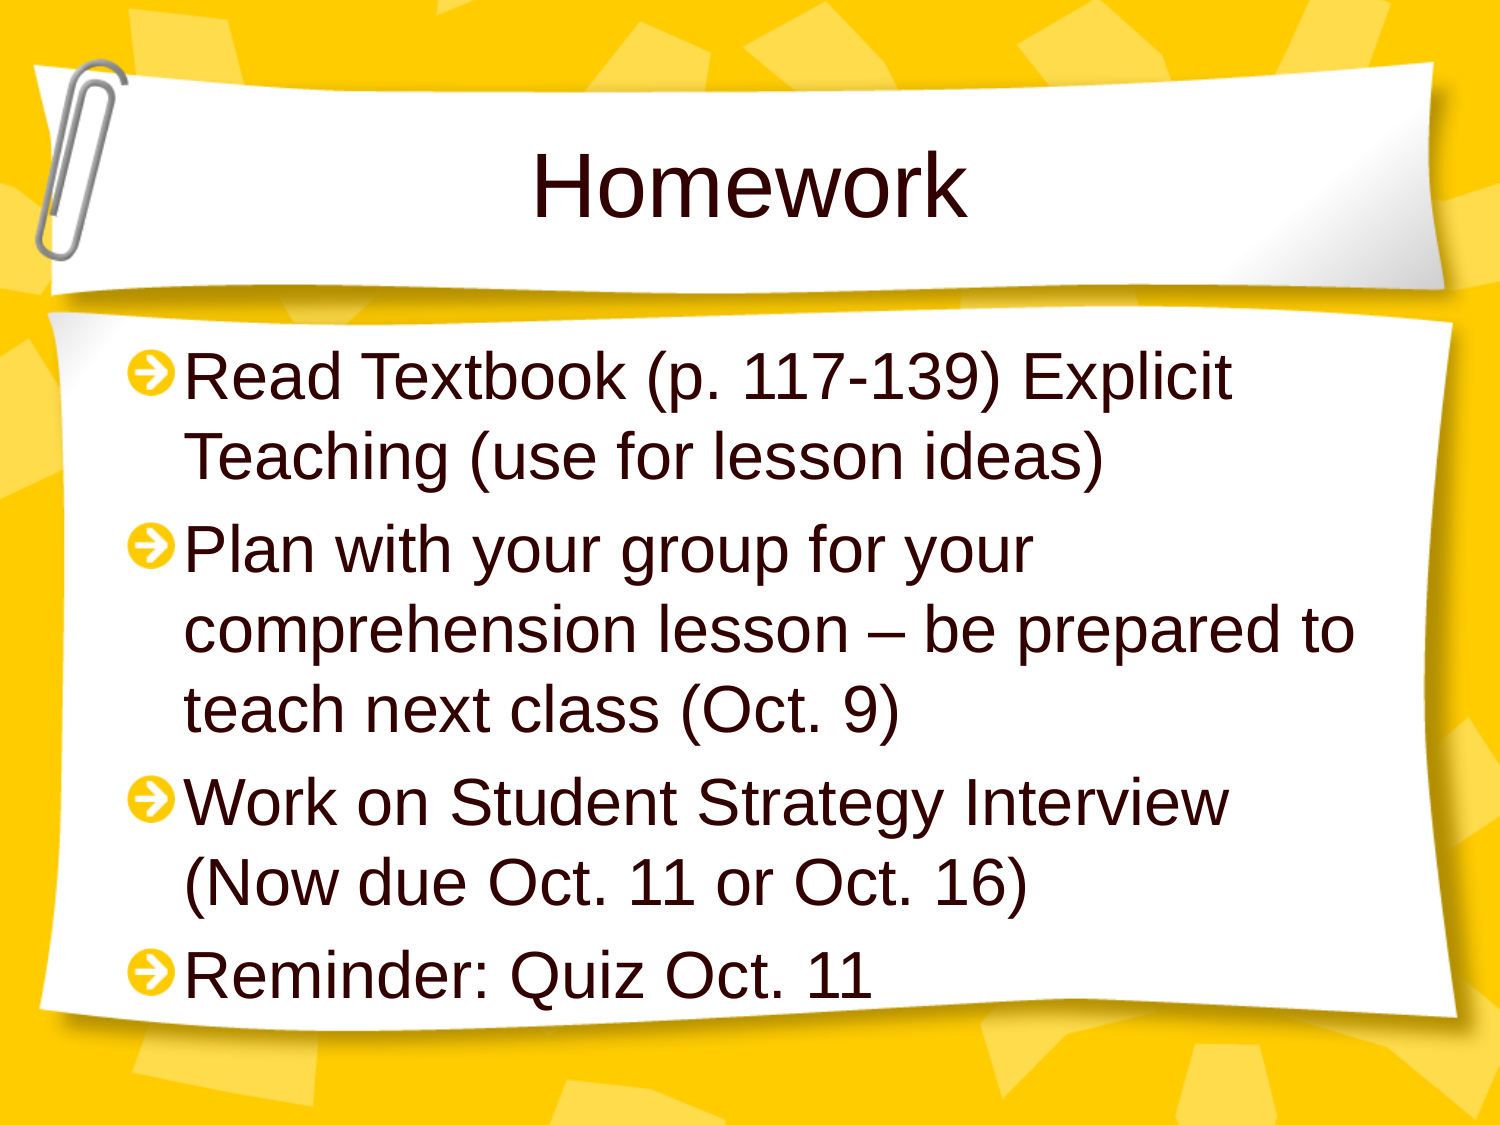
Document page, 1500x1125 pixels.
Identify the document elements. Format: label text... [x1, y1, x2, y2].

picture [0, 0, 1500, 1125]
list Read Textbook (p. 117-139) Explicit Teaching (use for lesson ideas) Plan with your group for your comprehension lesson – be prepared to teach next class (Oct. 9) Work on Student Strategy Interview (Now due Oct. 11 or Oct. 16) Reminder: Quiz Oct. 11 [112, 324, 1388, 1001]
title Homework [112, 87, 1388, 276]
